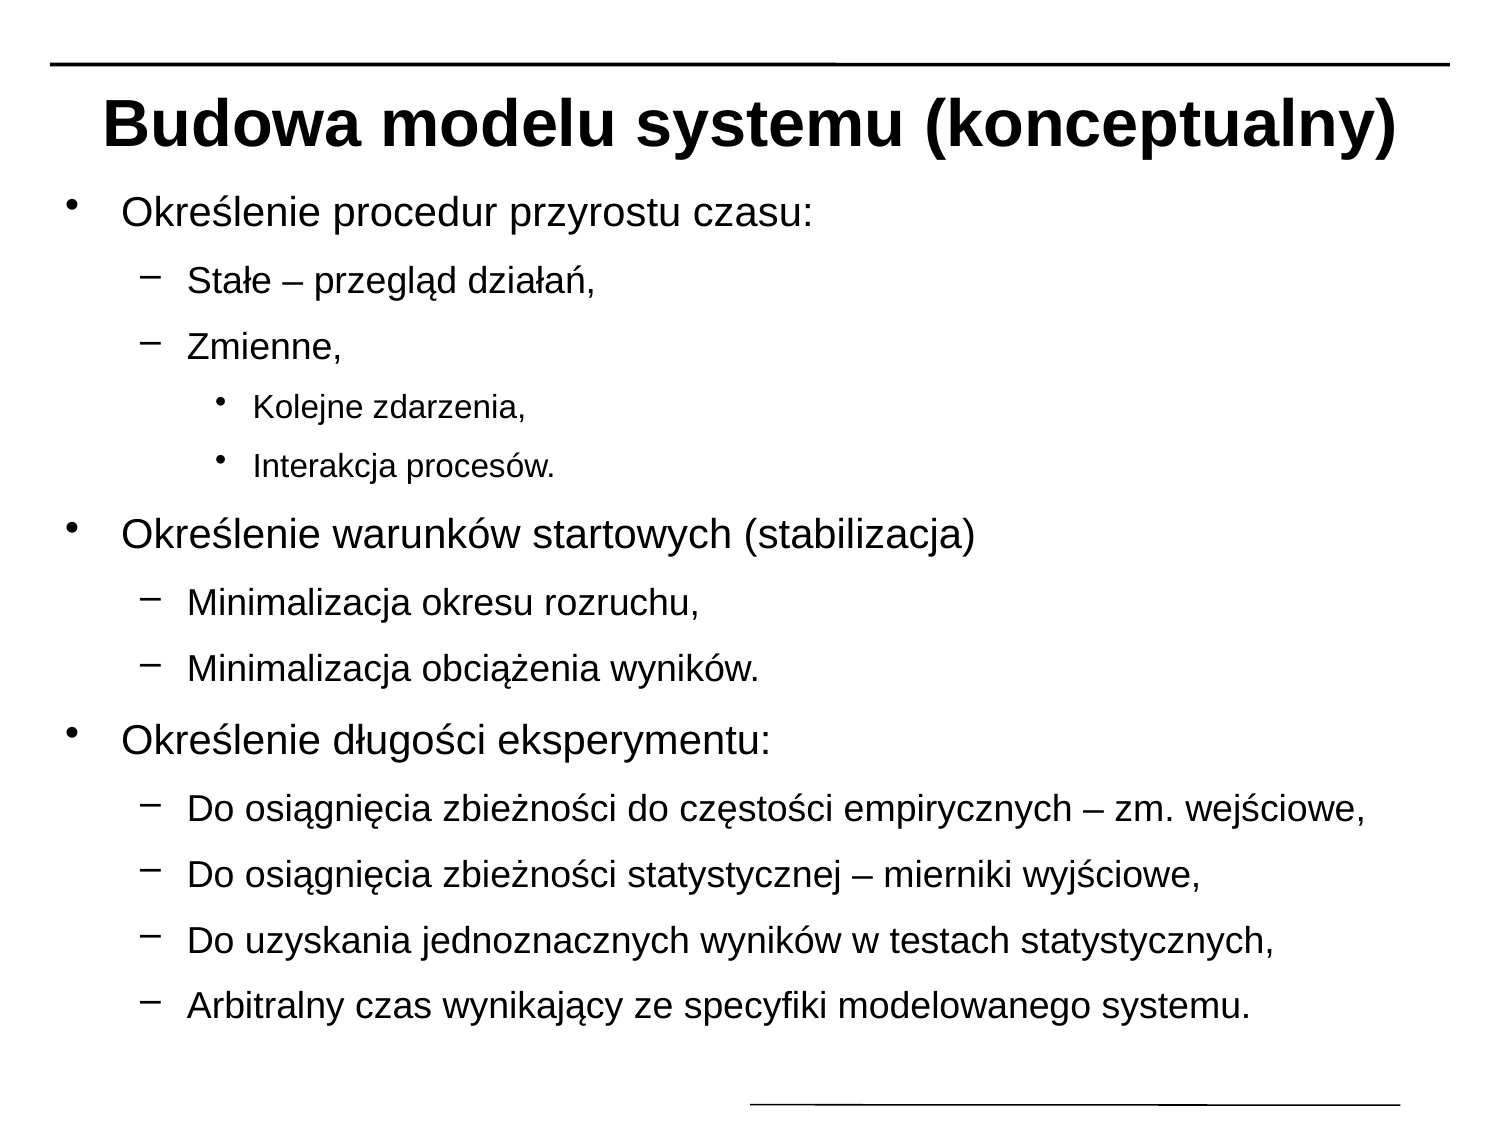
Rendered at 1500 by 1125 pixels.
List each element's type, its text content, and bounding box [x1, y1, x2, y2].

title Budowa modelu systemu (konceptualny) [82, 72, 1420, 162]
list Określenie procedur przyrostu czasu: Stałe – przegląd działań, Zmienne, Kolejne zdarzenia, Interakcja procesów. Określenie warunków startowych (stabilizacja) Minimalizacja okresu rozruchu, Minimalizacja obciążenia wyników. Określenie długości eksperymentu: Do osiągnięcia zbieżności do częstości empirycznych – zm. wejściowe, Do osiągnięcia zbieżności statystycznej – mierniki wyjściowe, Do uzyskania jednoznacznych wyników w testach statystycznych, Arbitralny czas wynikający ze specyfiki modelowanego systemu. [50, 162, 1450, 1050]
